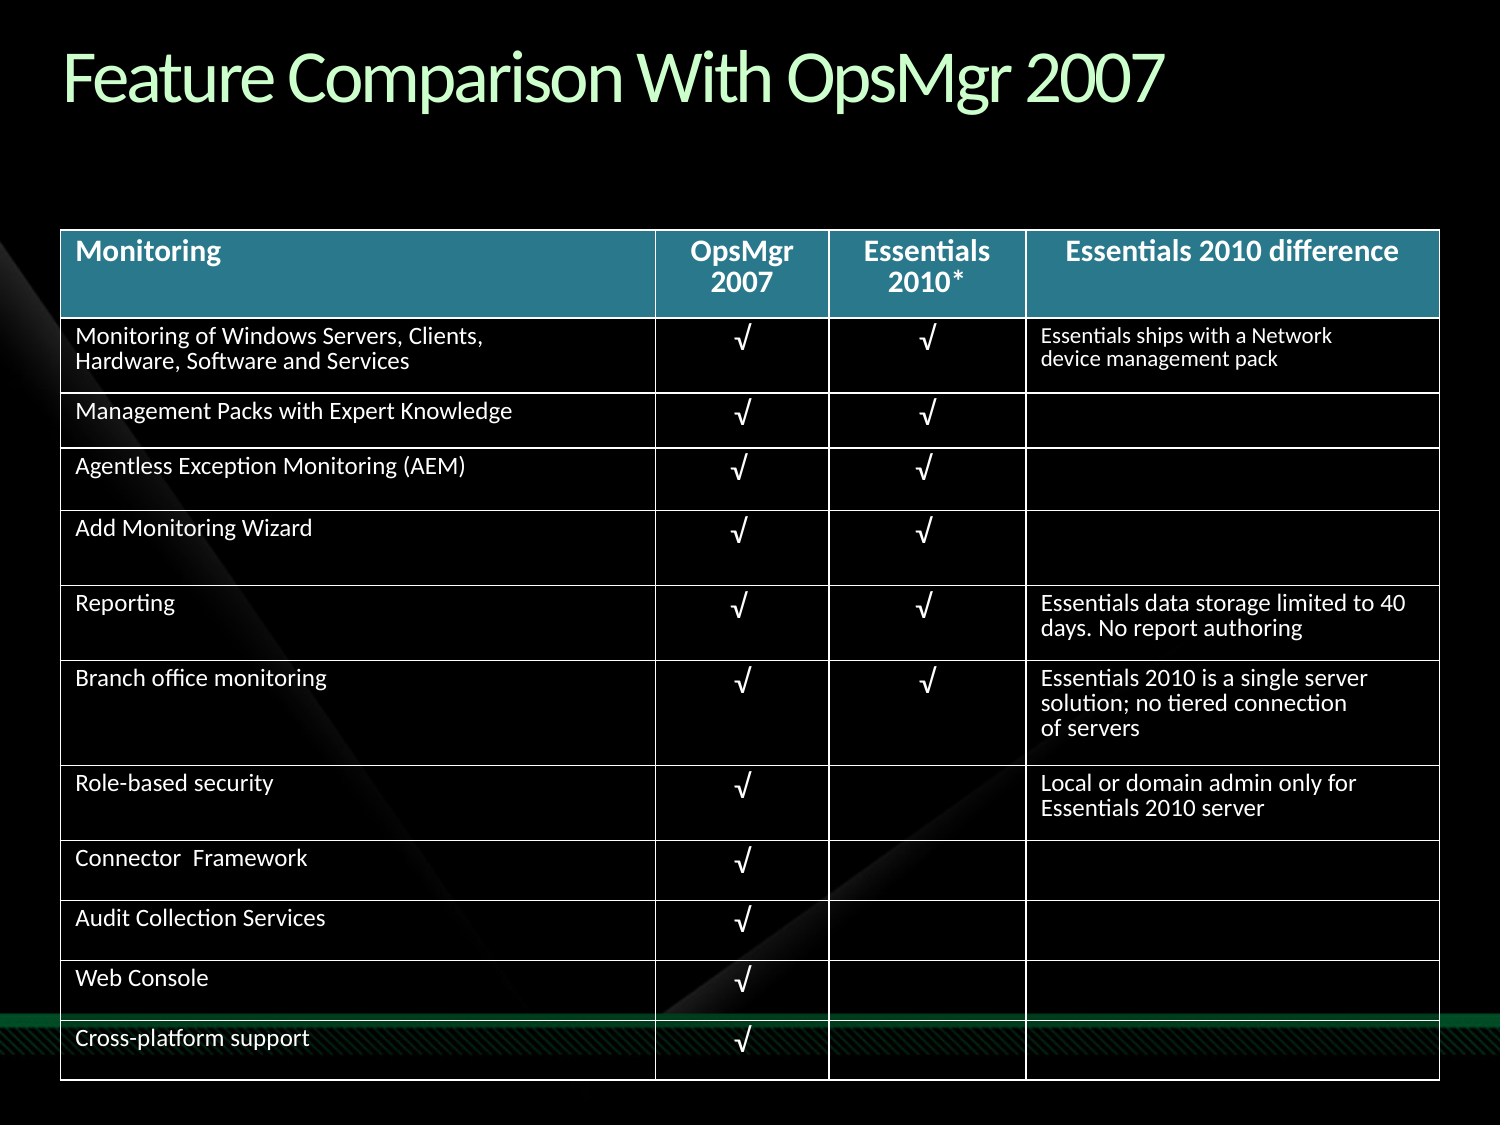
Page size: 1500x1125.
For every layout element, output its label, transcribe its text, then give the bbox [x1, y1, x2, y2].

table_cell Branch office monitoring [61, 661, 655, 765]
table_cell √ [656, 901, 828, 960]
title Feature Comparison With OpsMgr 2007 [62, 37, 1438, 120]
table_cell Management Packs with Expert Knowledge [61, 394, 655, 447]
table_cell √ [830, 449, 1025, 510]
table_cell √ [830, 586, 1025, 660]
table_cell √ [656, 661, 828, 765]
table_cell [830, 766, 1025, 840]
table_cell √ [830, 511, 1025, 585]
table_cell Role-based security [61, 766, 655, 840]
table_cell √ [656, 449, 828, 510]
table_header Essentials 2010* [830, 231, 1025, 317]
table_cell √ [830, 661, 1025, 765]
table_header OpsMgr 2007 [656, 231, 828, 317]
table_cell Add Monitoring Wizard [61, 511, 655, 585]
table_cell Audit Collection Services [61, 901, 655, 960]
table_cell [1027, 449, 1439, 510]
table_cell Web Console [61, 961, 655, 1020]
table_cell Essentials data storage limited to 40 days. No report authoring [1027, 586, 1439, 660]
table_cell √ [656, 766, 828, 840]
table_cell [830, 901, 1025, 960]
table_cell Essentials ships with a Network device management pack [1027, 319, 1439, 392]
table_cell [1027, 511, 1439, 585]
table_cell √ [656, 1021, 828, 1079]
table_cell Agentless Exception Monitoring (AEM) [61, 449, 655, 510]
table_cell [830, 961, 1025, 1020]
table_cell [1027, 901, 1439, 960]
table_cell [1027, 841, 1439, 900]
table_cell [1027, 394, 1439, 447]
table_cell √ [830, 394, 1025, 447]
table_cell √ [656, 319, 828, 392]
table_cell Reporting [61, 586, 655, 660]
table_cell √ [656, 841, 828, 900]
table_cell Connector Framework [61, 841, 655, 900]
table_cell √ [656, 586, 828, 660]
table_cell [1027, 961, 1439, 1020]
table_cell Essentials 2010 is a single server solution; no tiered connection of servers [1027, 661, 1439, 765]
table_header Monitoring [61, 231, 655, 317]
table_cell Cross-platform support [61, 1021, 655, 1079]
table_header Essentials 2010 difference [1027, 231, 1439, 317]
table_cell [1027, 1021, 1439, 1079]
picture [0, 0, 1500, 1125]
table_cell Monitoring of Windows Servers, Clients, Hardware, Software and Services [61, 319, 655, 392]
table_cell √ [656, 961, 828, 1020]
table_cell [830, 841, 1025, 900]
table_cell √ [830, 319, 1025, 392]
table_cell [830, 1021, 1025, 1079]
table_cell √ [656, 511, 828, 585]
table_cell Local or domain admin only for Essentials 2010 server [1027, 766, 1439, 840]
table_cell √ [656, 394, 828, 447]
